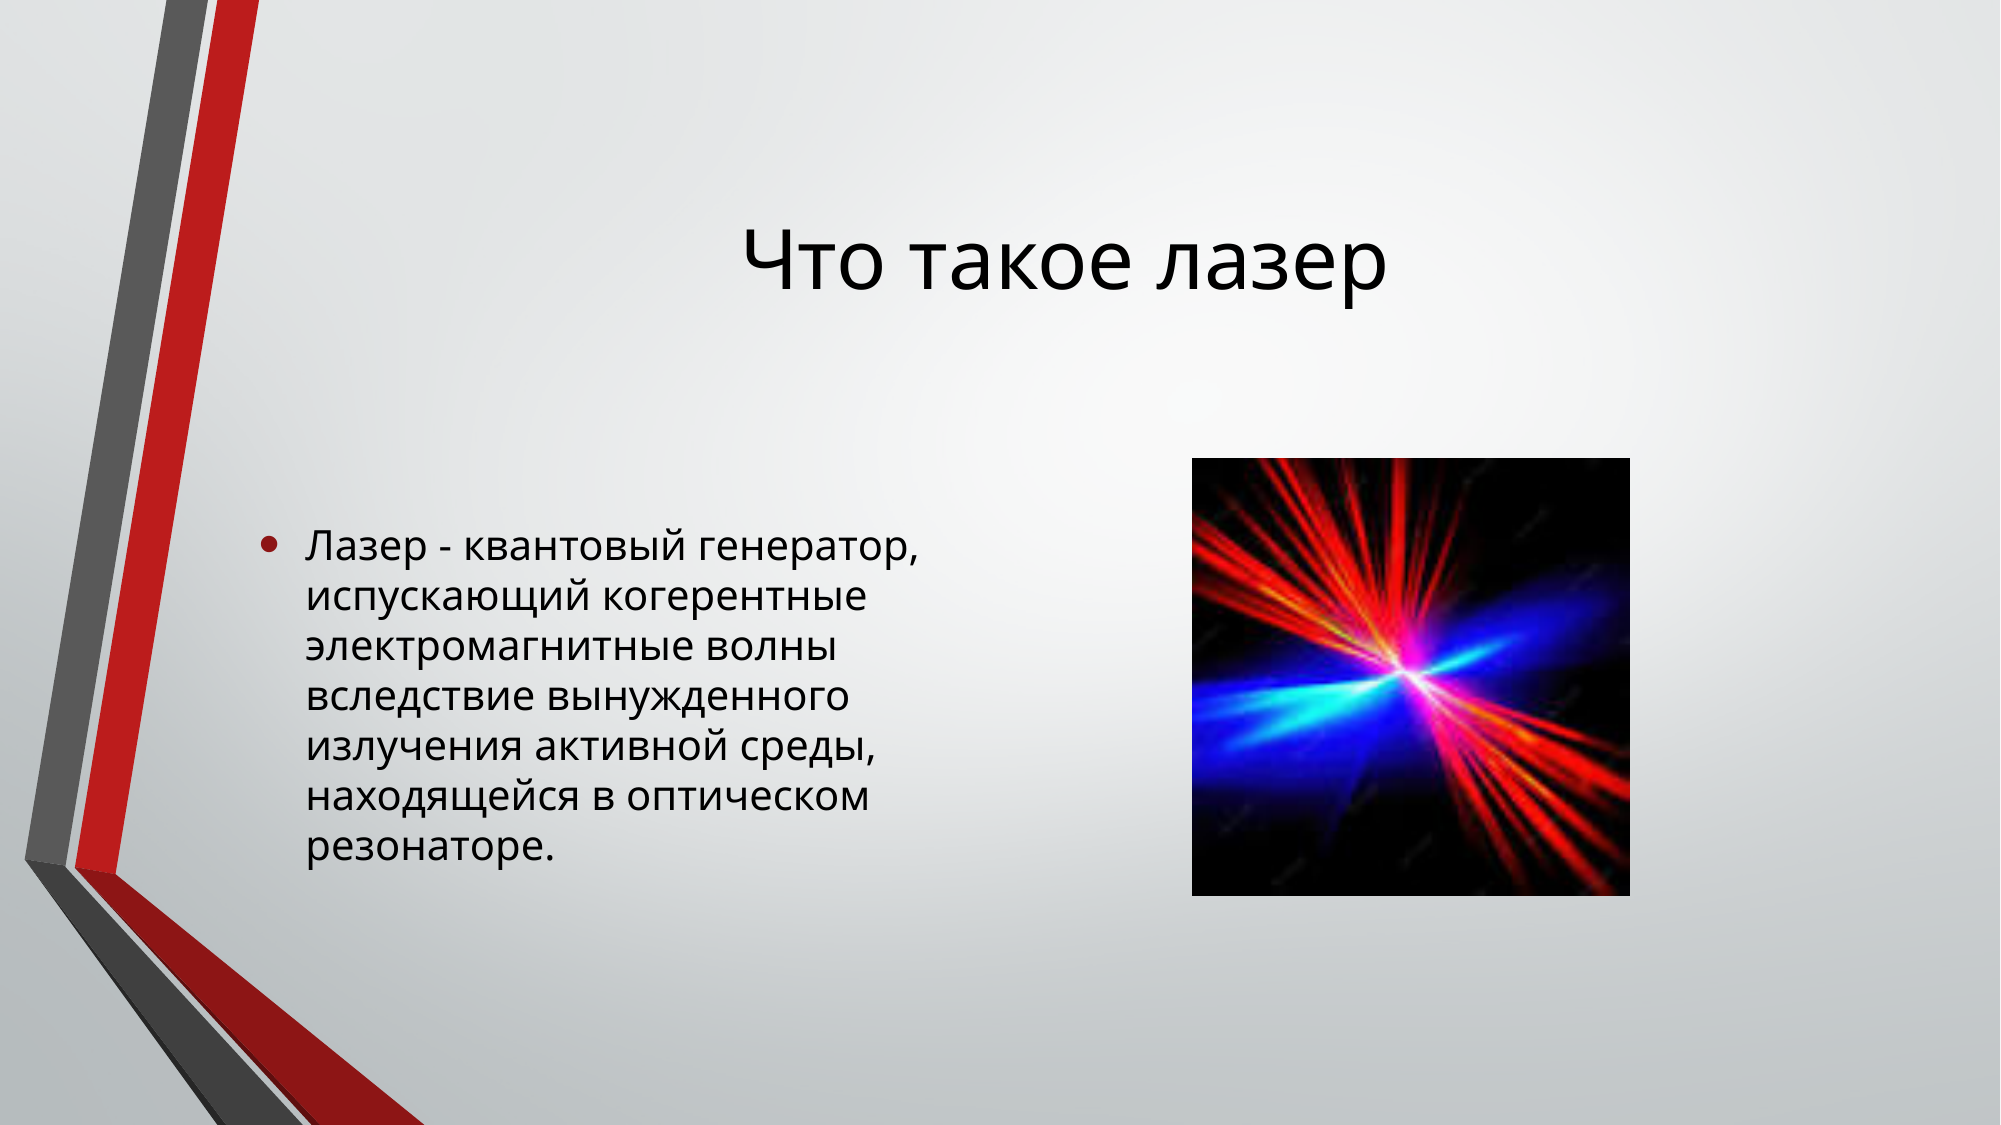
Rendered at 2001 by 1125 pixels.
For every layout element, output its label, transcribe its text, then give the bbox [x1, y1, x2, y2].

title Что такое лазер [243, 112, 1887, 400]
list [1192, 458, 1631, 896]
list Лазер - квантовый генератор, испускающий когерентные электромагнитные волны вследствие вынужденного излучения активной среды, находящейся в оптическом резонаторе. [243, 437, 1047, 950]
